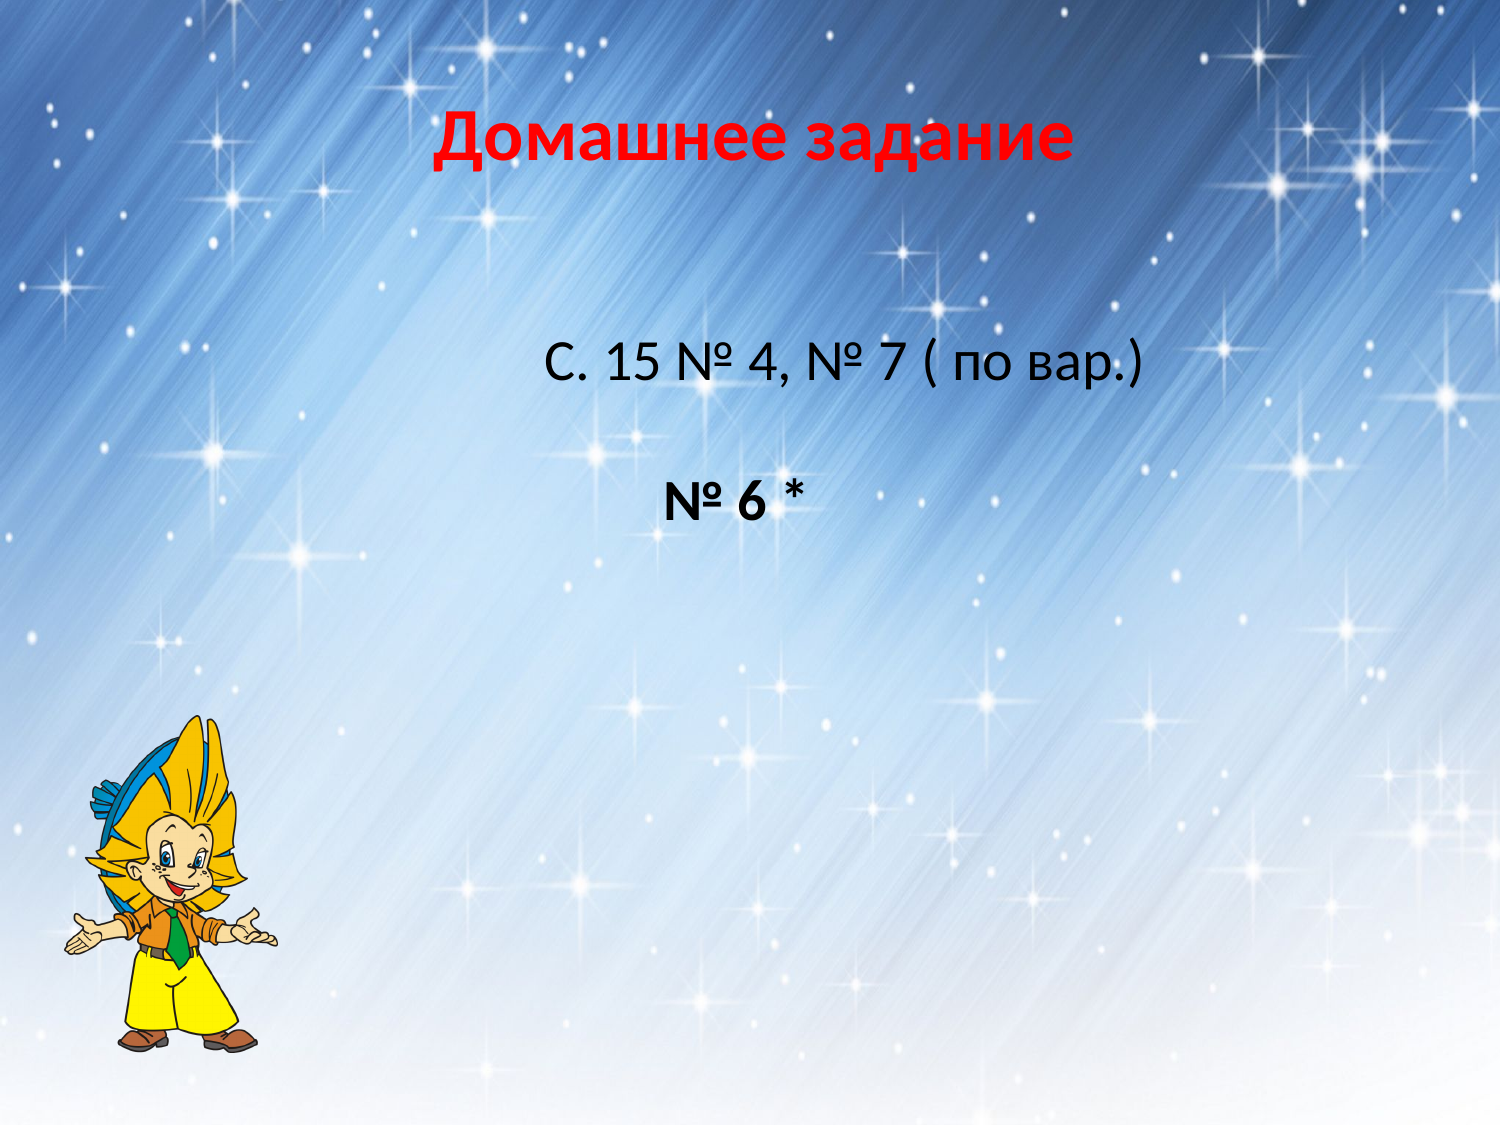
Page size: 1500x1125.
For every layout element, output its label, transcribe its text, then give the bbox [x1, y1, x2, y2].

text_box С. 15 № 4, № 7 ( по вар.) № 6 * [529, 314, 1161, 540]
picture [0, 0, 1500, 1125]
text_box Домашнее задание [419, 78, 1128, 183]
